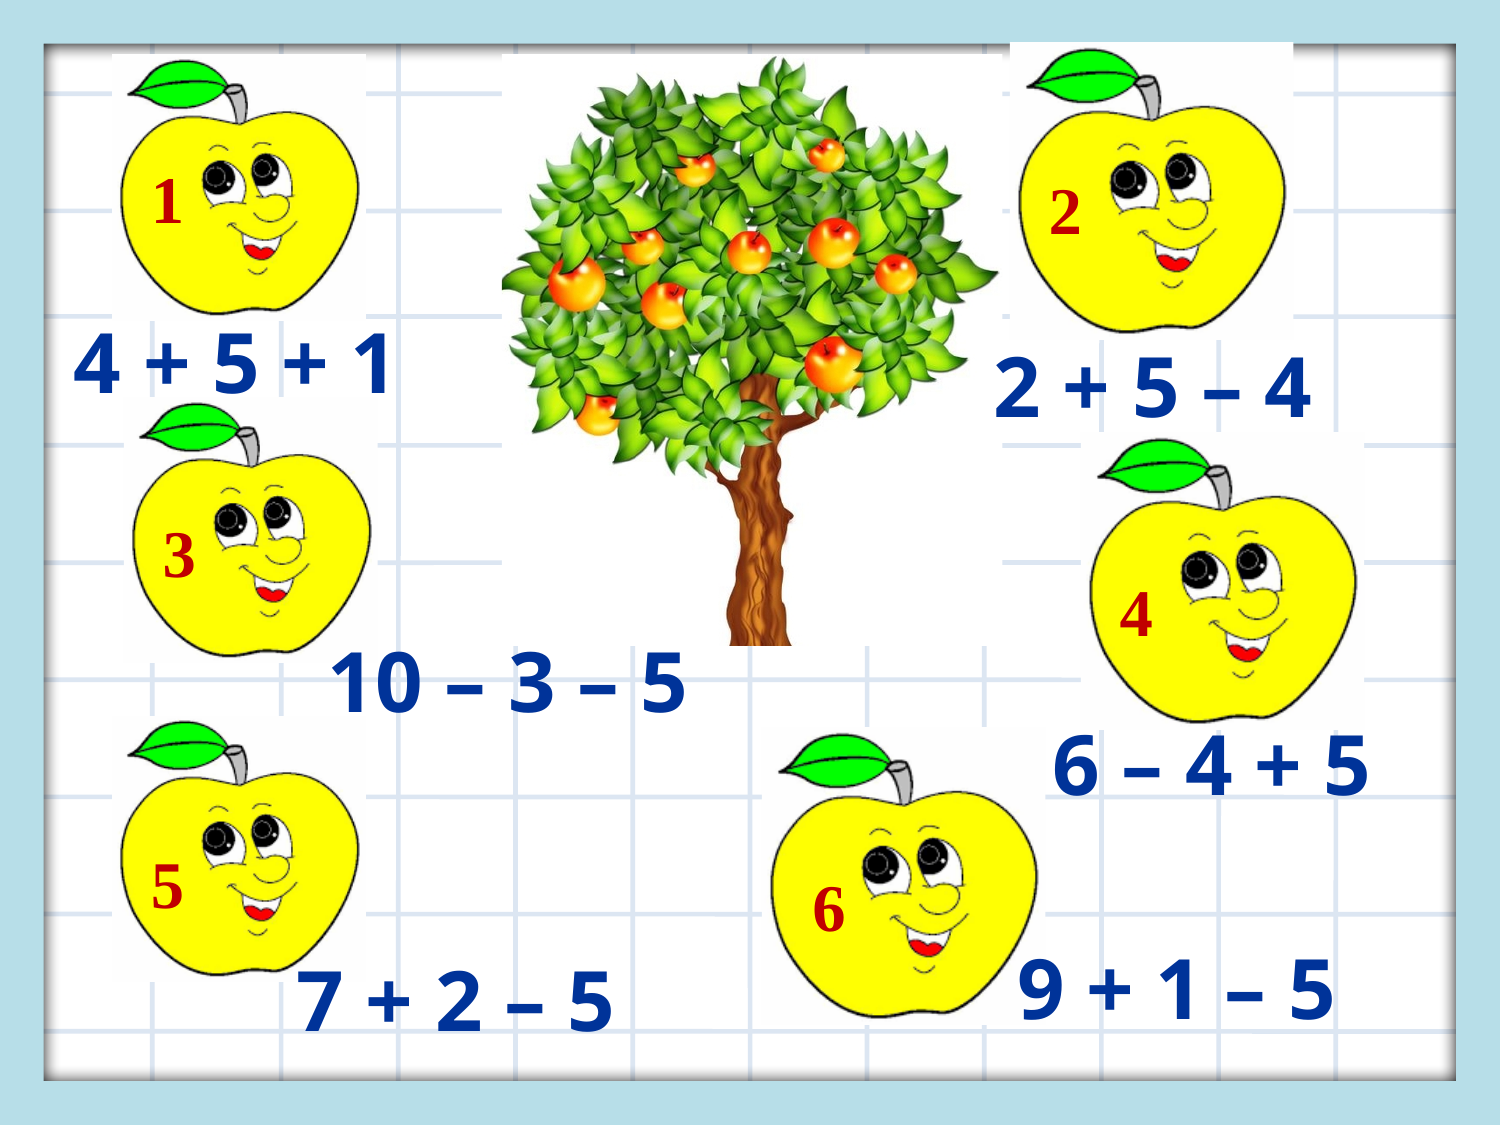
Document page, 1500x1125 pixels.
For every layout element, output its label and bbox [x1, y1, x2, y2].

picture [123, 396, 378, 664]
picture [1009, 42, 1294, 340]
picture [111, 715, 367, 982]
picture [111, 54, 367, 321]
picture [1080, 432, 1365, 730]
picture [761, 727, 1046, 1025]
picture [501, 54, 1003, 646]
text_box [0, 0, 1500, 1125]
